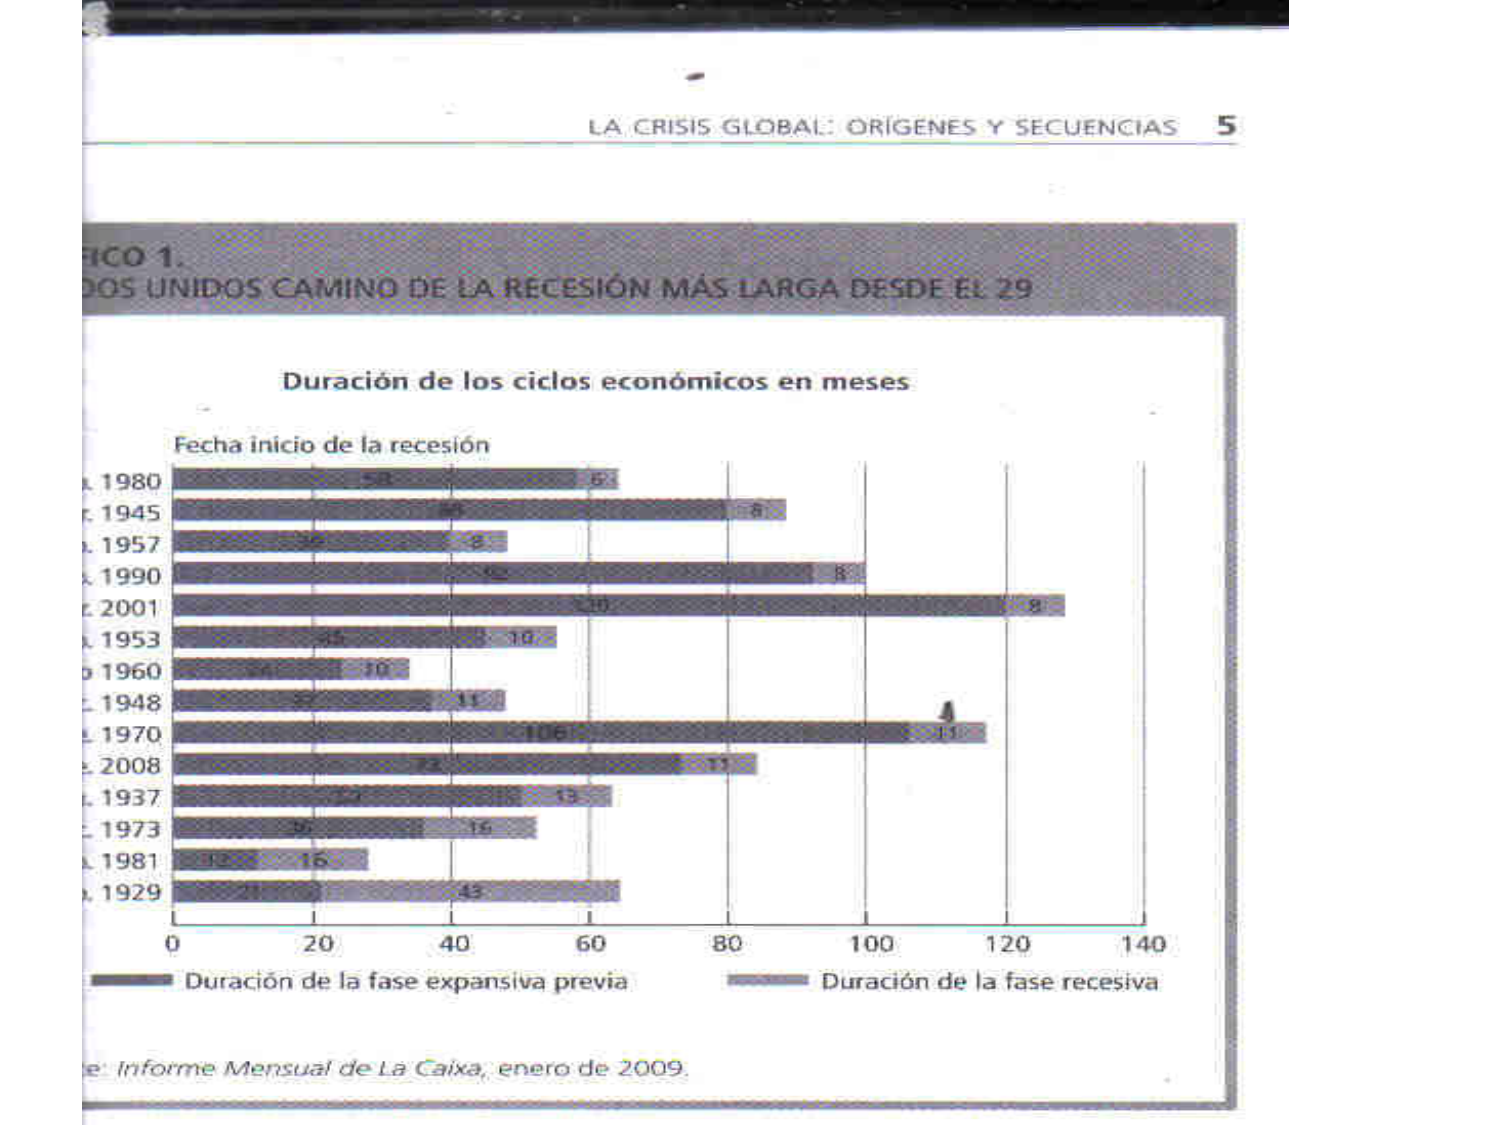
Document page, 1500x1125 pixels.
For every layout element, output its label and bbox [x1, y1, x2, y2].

picture [81, 0, 1290, 1125]
